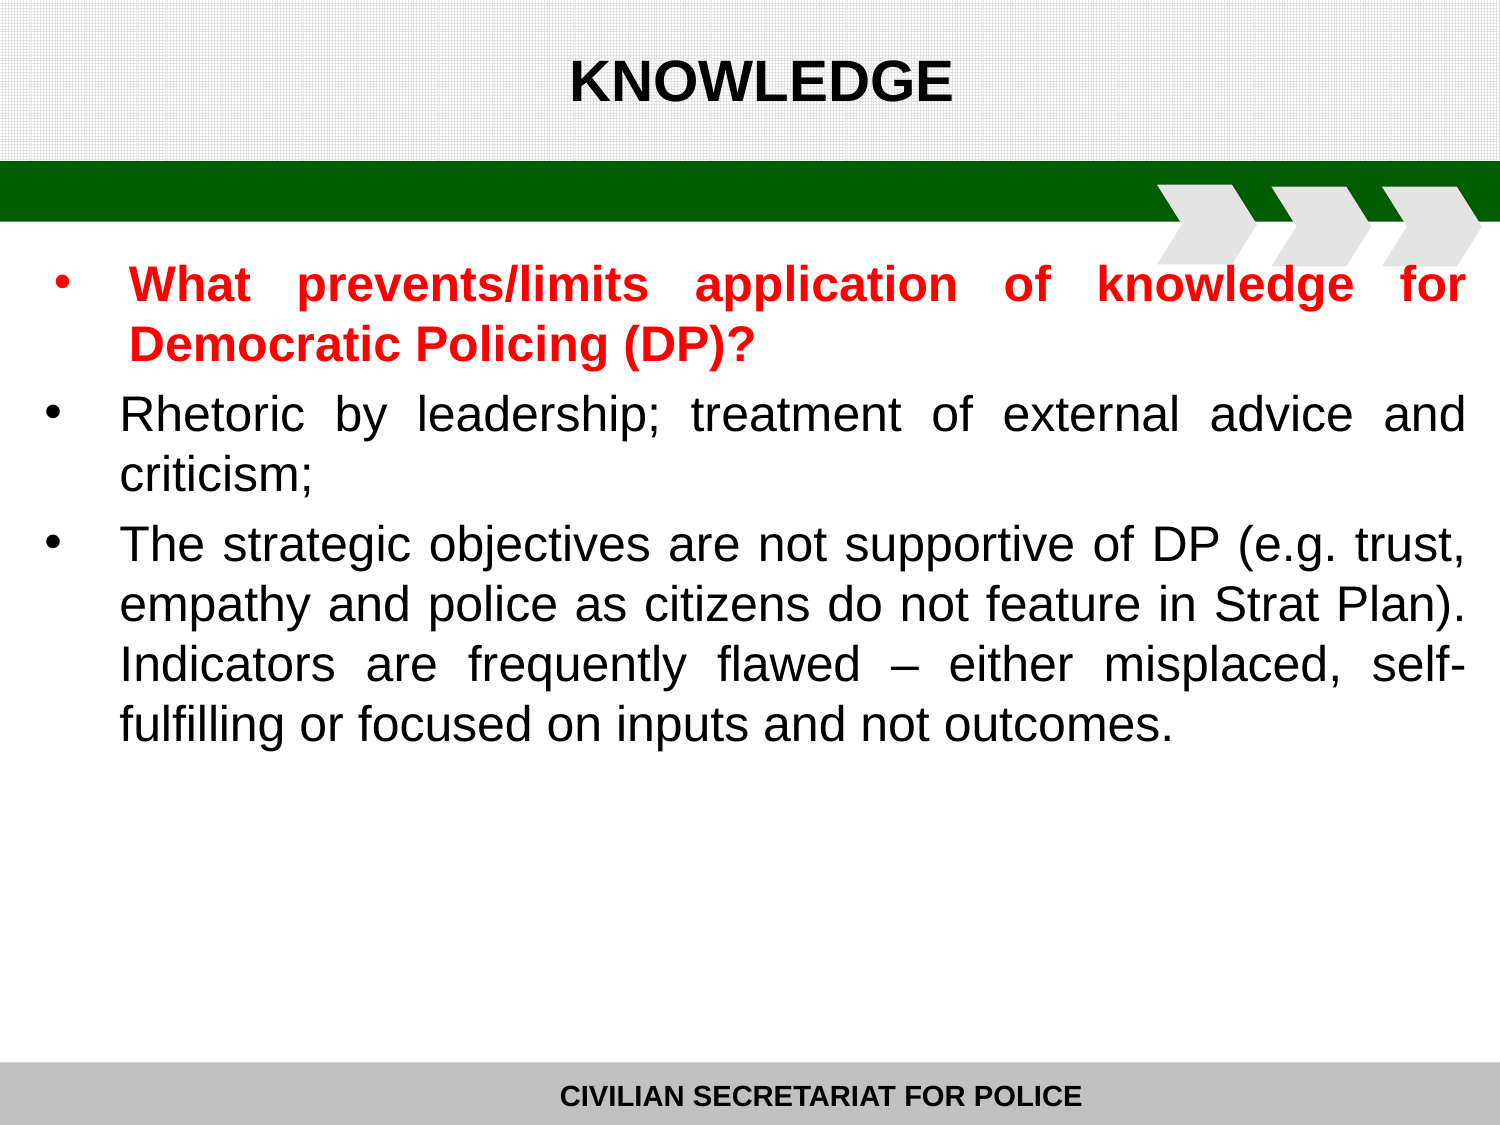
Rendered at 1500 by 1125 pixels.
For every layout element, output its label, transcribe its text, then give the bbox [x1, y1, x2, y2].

title KNOWLEDGE [87, 19, 1437, 138]
list What prevents/limits application of knowledge for Democratic Policing (DP)? Rhetoric by leadership; treatment of external advice and criticism; The strategic objectives are not supportive of DP (e.g. trust, empathy and police as citizens do not feature in Strat Plan). Indicators are frequently flawed – either misplaced, self-fulfilling or focused on inputs and not outcomes. [29, 243, 1483, 1059]
